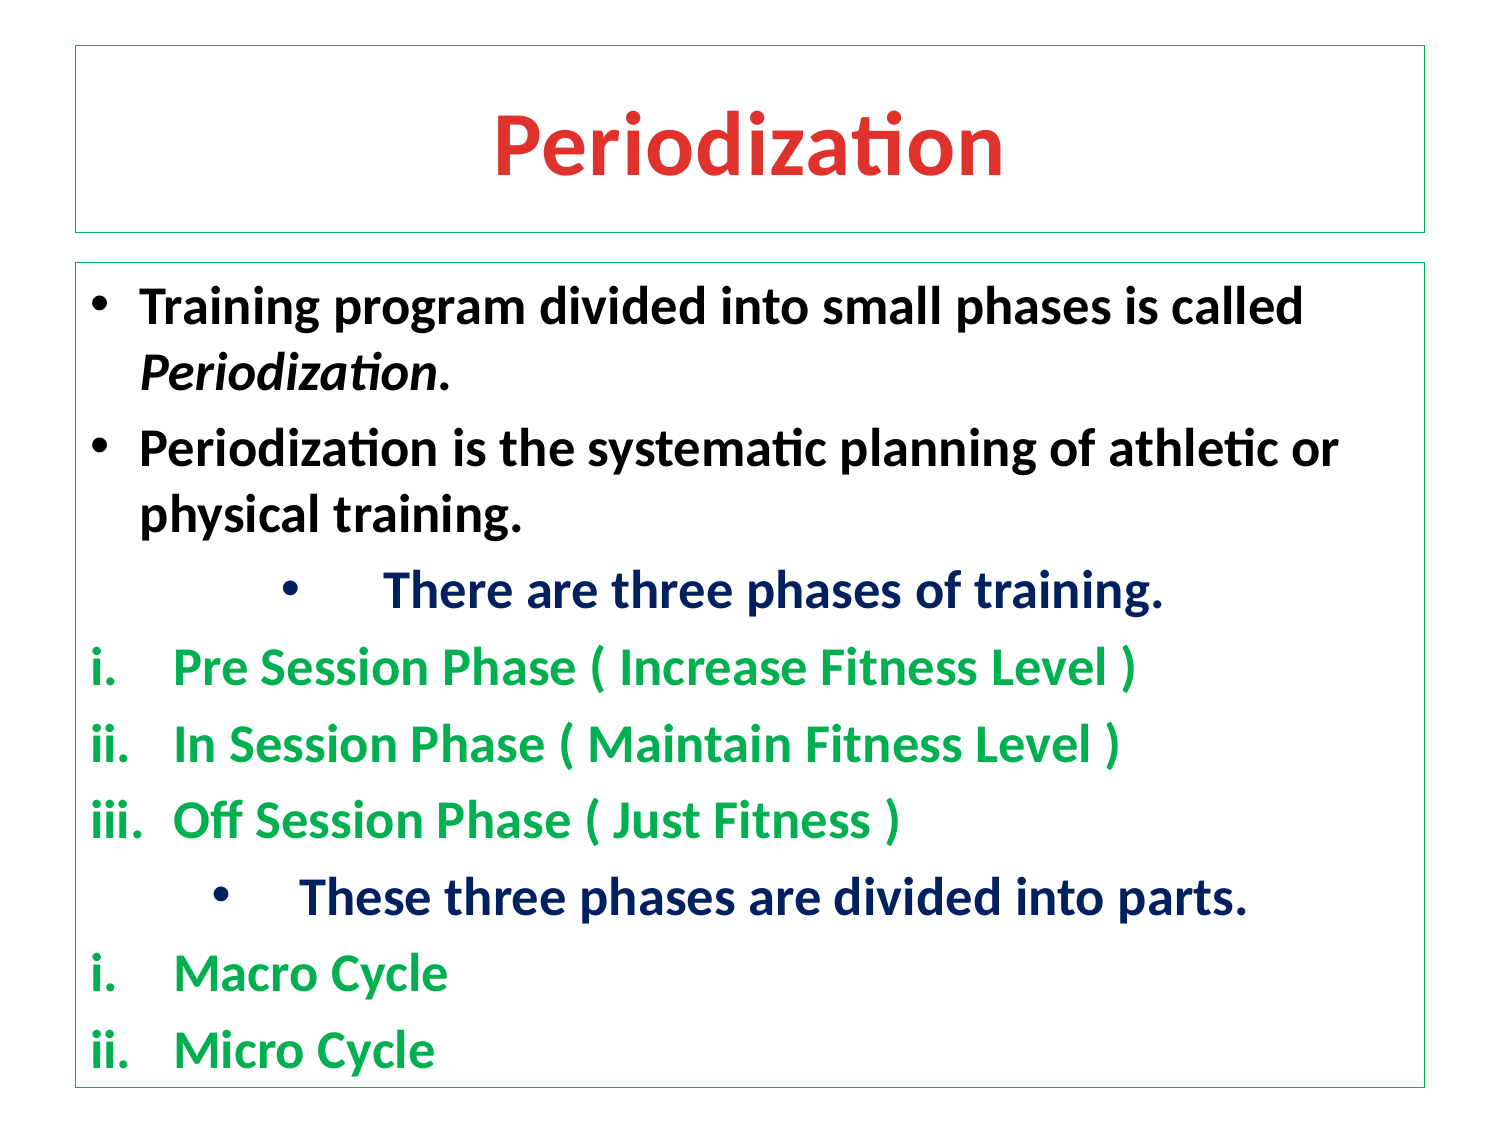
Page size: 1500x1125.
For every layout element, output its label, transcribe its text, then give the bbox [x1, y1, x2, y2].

title Periodization [75, 45, 1425, 233]
list Training program divided into small phases is called Periodization. Periodization is the systematic planning of athletic or physical training. There are three phases of training. Pre Session Phase ( Increase Fitness Level ) In Session Phase ( Maintain Fitness Level ) Off Session Phase ( Just Fitness ) These three phases are divided into parts. Macro Cycle Micro Cycle [75, 262, 1425, 1088]
